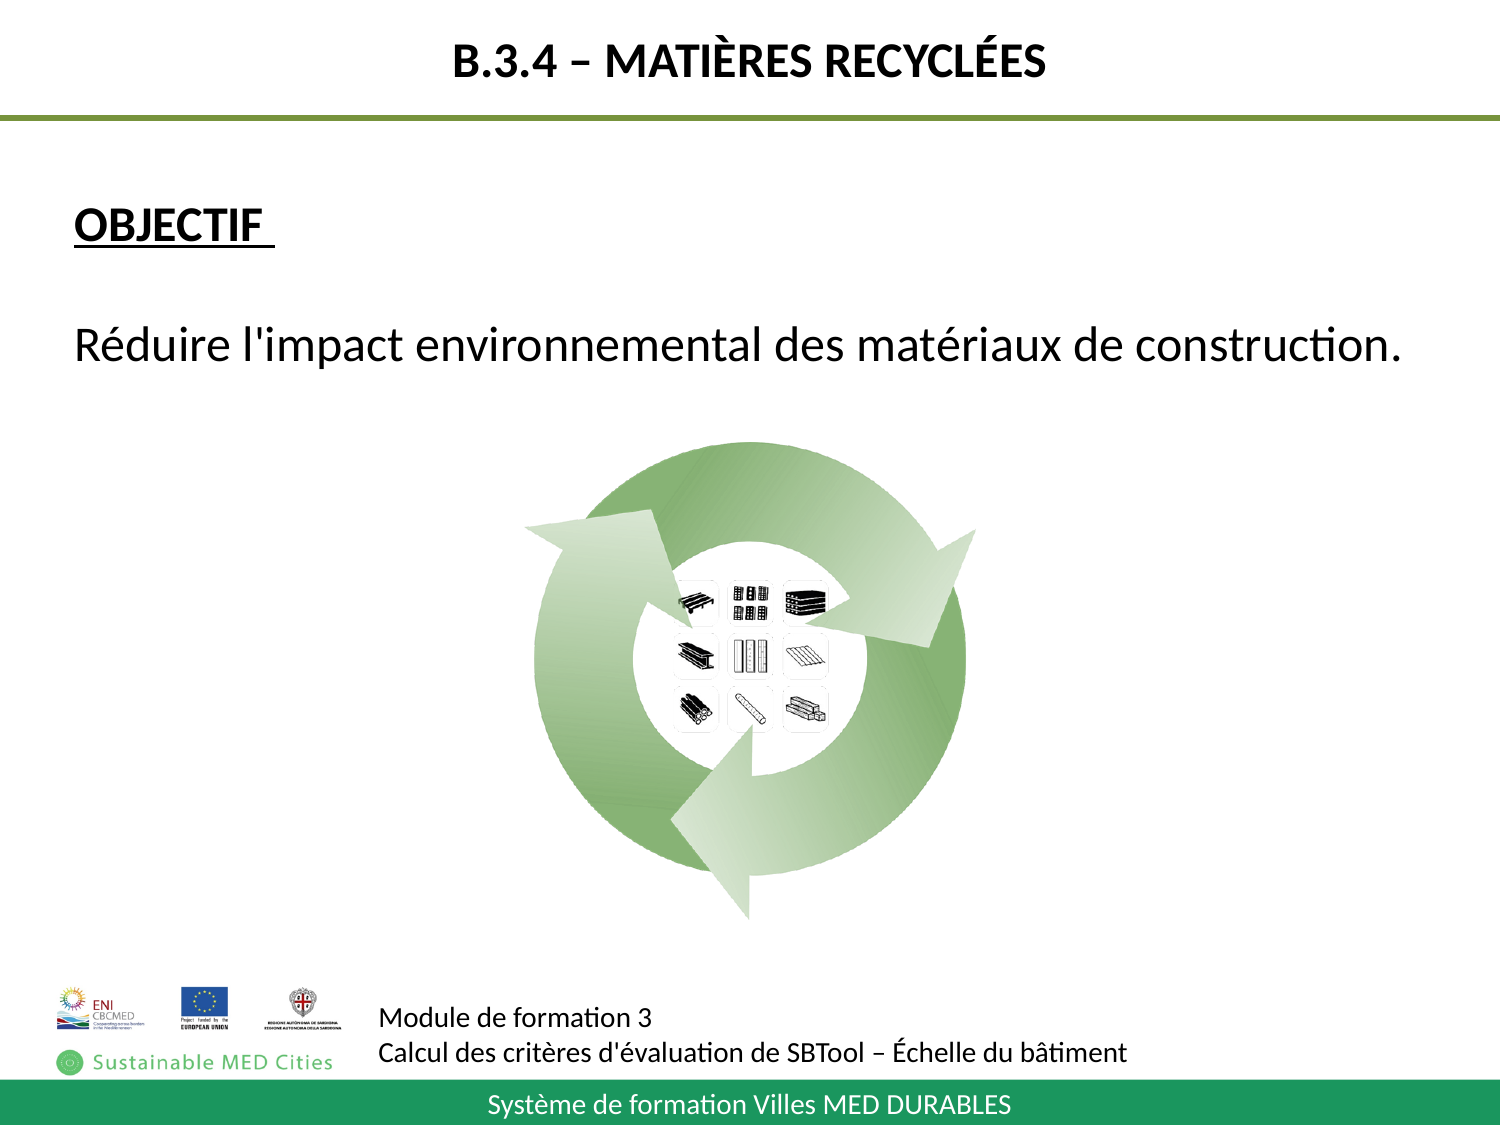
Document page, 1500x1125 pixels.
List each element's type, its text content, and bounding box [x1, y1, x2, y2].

list OBJECTIF Réduire l'impact environnemental des matériaux de construction. [59, 184, 1441, 920]
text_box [0, 972, 1500, 1125]
picture [523, 442, 977, 920]
title B.3.4 – MATIÈRES RECYCLÉES [0, 0, 1500, 115]
